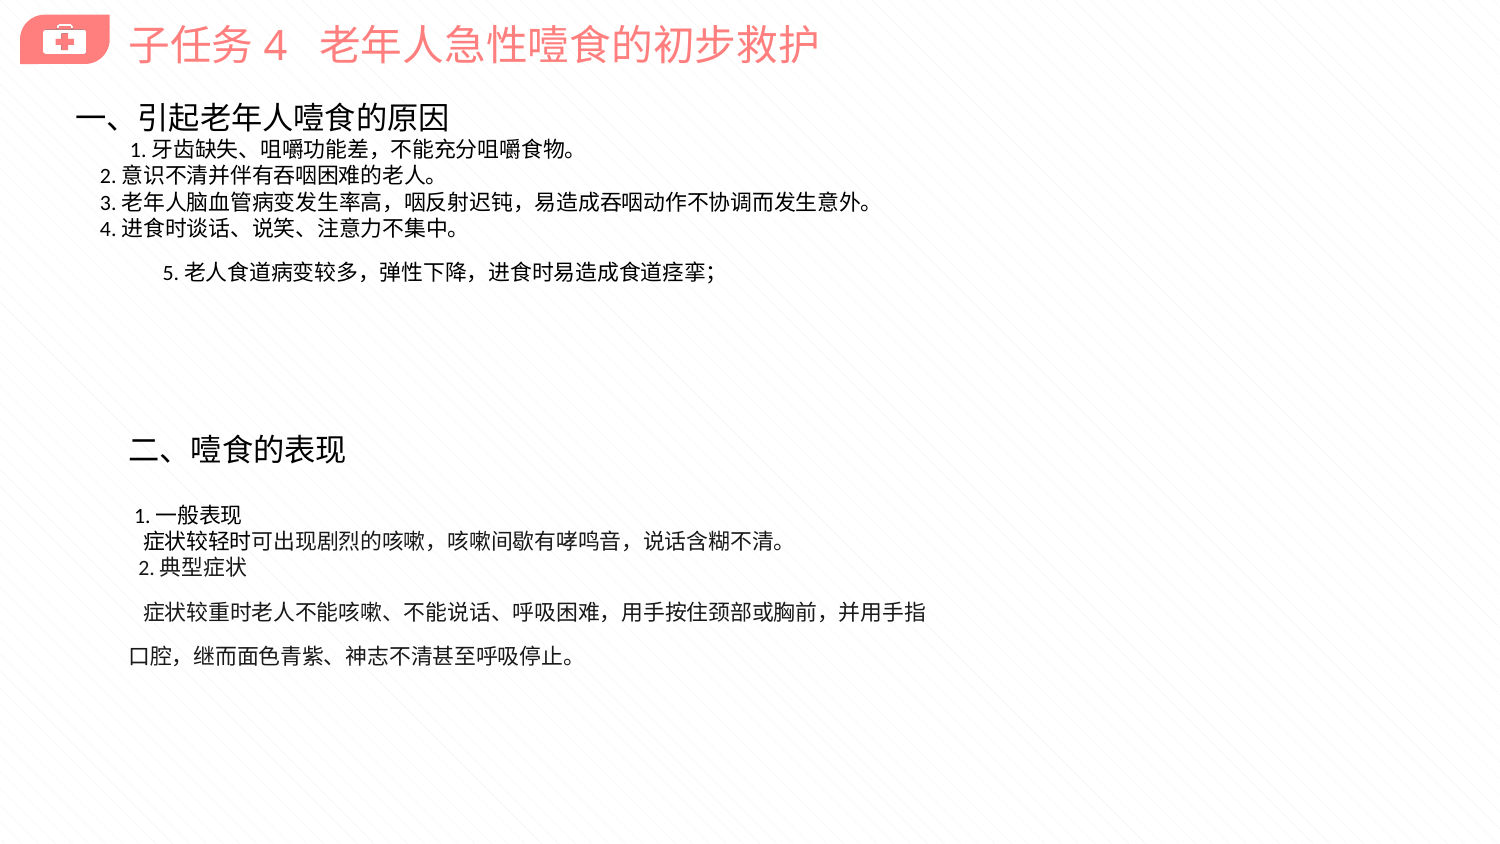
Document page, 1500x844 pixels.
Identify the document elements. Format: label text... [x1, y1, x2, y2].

text_box 一、引起老年人噎食的原因 1.牙齿缺失、咀嚼功能差，不能充分咀嚼食物。 2.意识不清并伴有吞咽困难的老人。 3.老年人脑血管病变发生率高，咽反射迟钝，易造成吞咽动作不协调而发生意外。 4.进食时谈话、说笑、注意力不集中。 5.老人食道病变较多，弹性下降，进食时易造成食道痉挛； [60, 91, 1150, 293]
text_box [19, 11, 991, 78]
text_box 1.一般表现 症状较轻时可出现剧烈的咳嗽，咳嗽间歇有哮鸣音，说话含糊不清。 2.典型症状 症状较重时老人不能咳嗽、不能说话、呼吸困难，用手按住颈部或胸前，并用手指口腔，继而面色青紫、神志不清甚至呼吸停止。 [113, 493, 947, 677]
text_box 二、噎食的表现 [113, 422, 947, 475]
